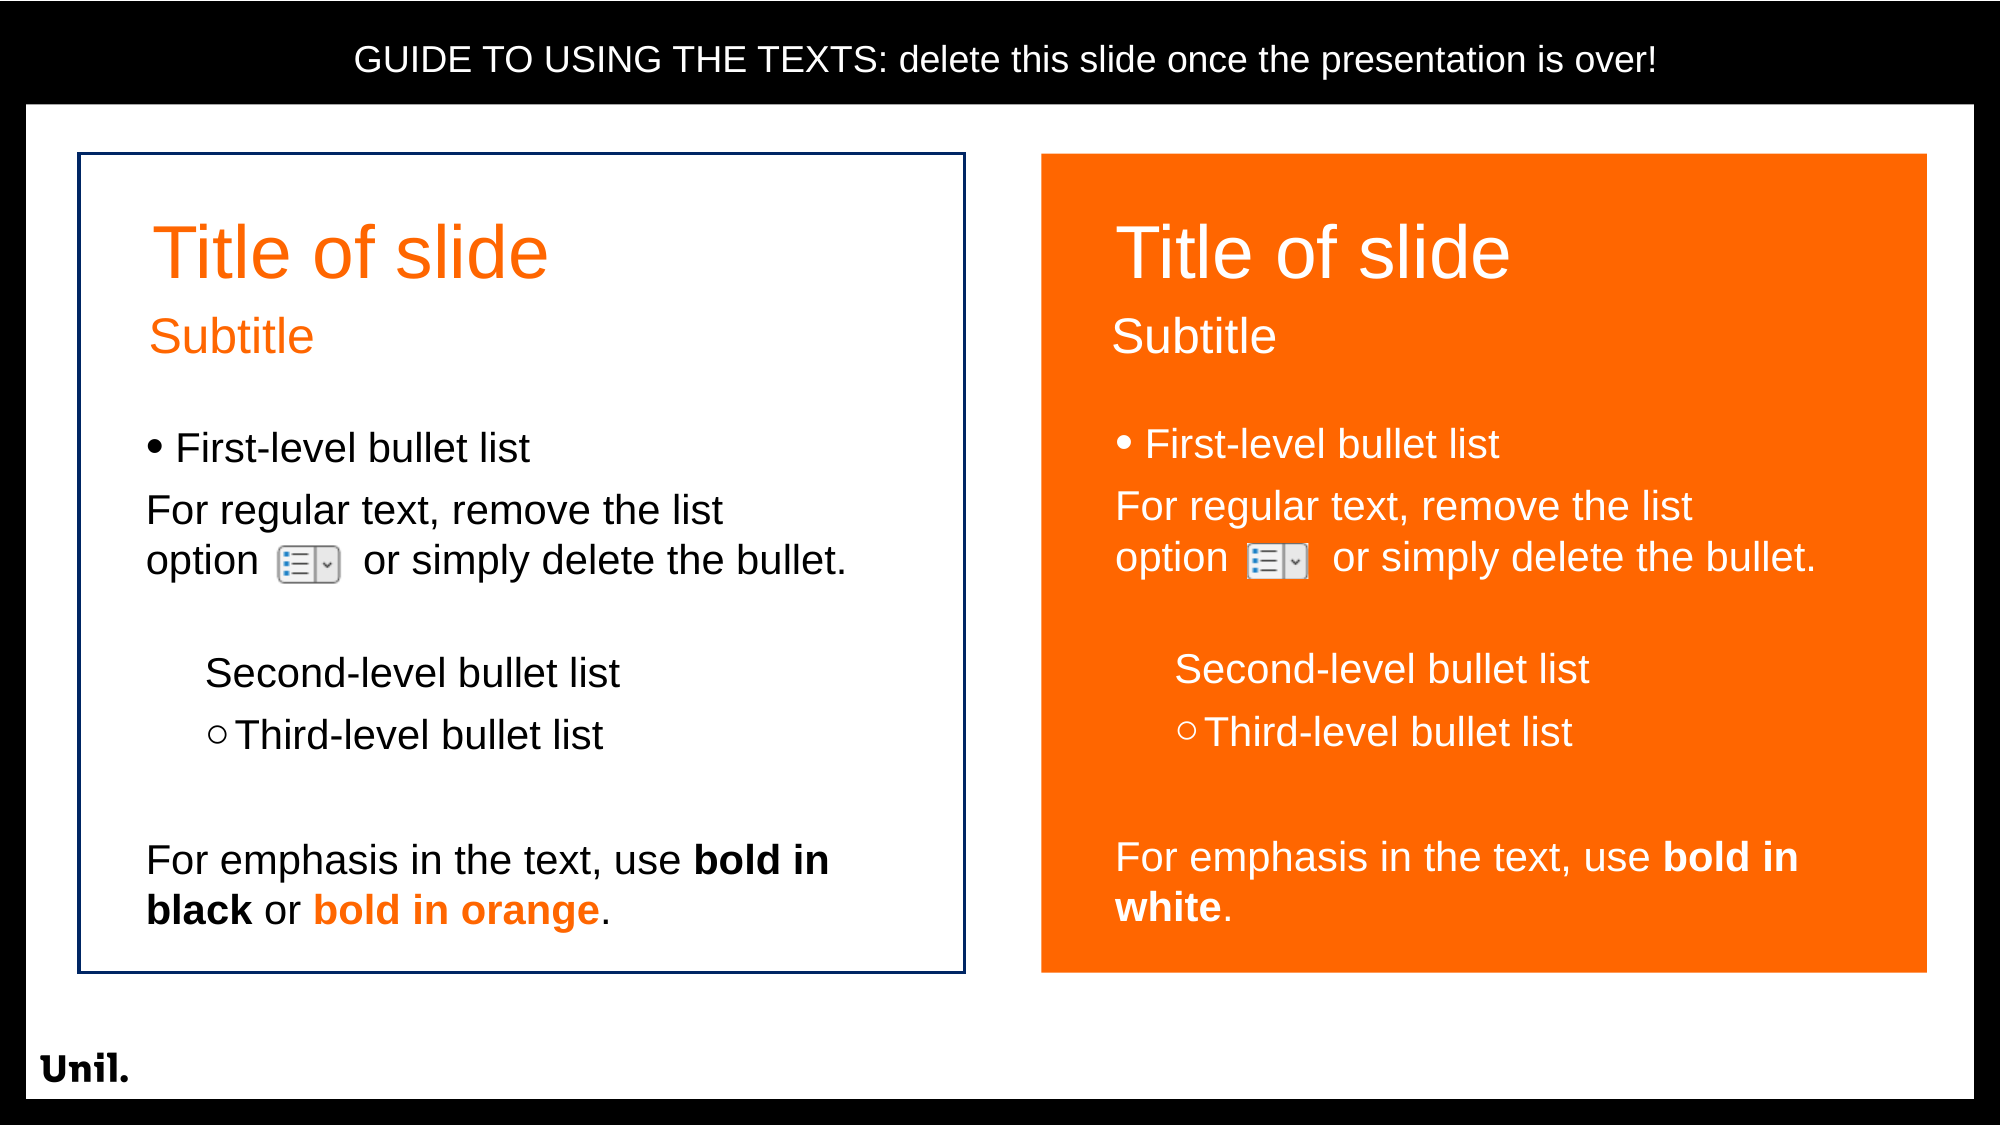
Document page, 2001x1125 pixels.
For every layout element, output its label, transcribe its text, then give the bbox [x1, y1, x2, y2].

text_box [77, 152, 966, 974]
text_box Title of slide [1115, 214, 1732, 309]
text_box GUIDE TO USING THE TEXTS: delete this slide once the presentation is over! [25, 11, 1988, 105]
text_box Subtitle [1111, 309, 1794, 363]
text_box [1040, 152, 1928, 974]
picture [1246, 543, 1309, 580]
picture [266, 532, 346, 595]
text_box First-level bullet list For regular text, remove the list option or simply delete the bullet. Second-level bullet list Third-level bullet list For emphasis in the text, use bold in white. [1100, 409, 1922, 967]
text_box [12, 12, 1989, 1114]
